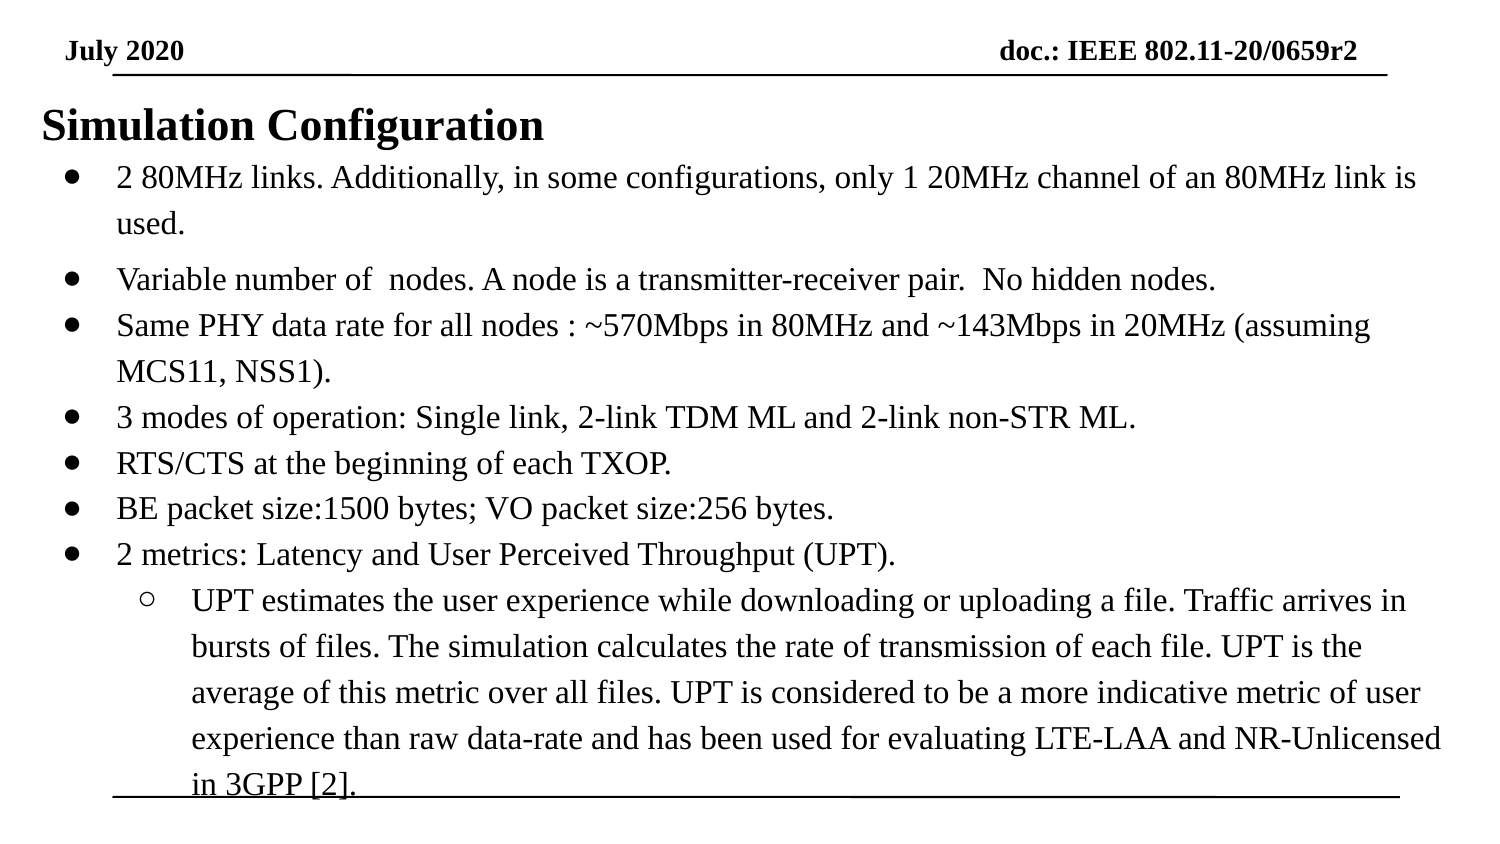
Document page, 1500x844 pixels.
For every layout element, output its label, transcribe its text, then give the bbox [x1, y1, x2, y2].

list Simulation Configuration 2 80MHz links. Additionally, in some configurations, only 1 20MHz channel of an 80MHz link is used. Variable number of nodes. A node is a transmitter-receiver pair. No hidden nodes. Same PHY data rate for all nodes : ~570Mbps in 80MHz and ~143Mbps in 20MHz (assuming MCS11, NSS1). 3 modes of operation: Single link, 2-link TDM ML and 2-link non-STR ML. RTS/CTS at the beginning of each TXOP. BE packet size:1500 bytes; VO packet size:256 bytes. 2 metrics: Latency and User Perceived Throughput (UPT). UPT estimates the user experience while downloading or uploading a file. Traffic arrives in bursts of files. The simulation calculates the rate of transmission of each file. UPT is the average of this metric over all files. UPT is considered to be a more indicative metric of user experience than raw data-rate and has been used for evaluating LTE-LAA and NR-Unlicensed in 3GPP [2]. [29, 80, 1479, 799]
